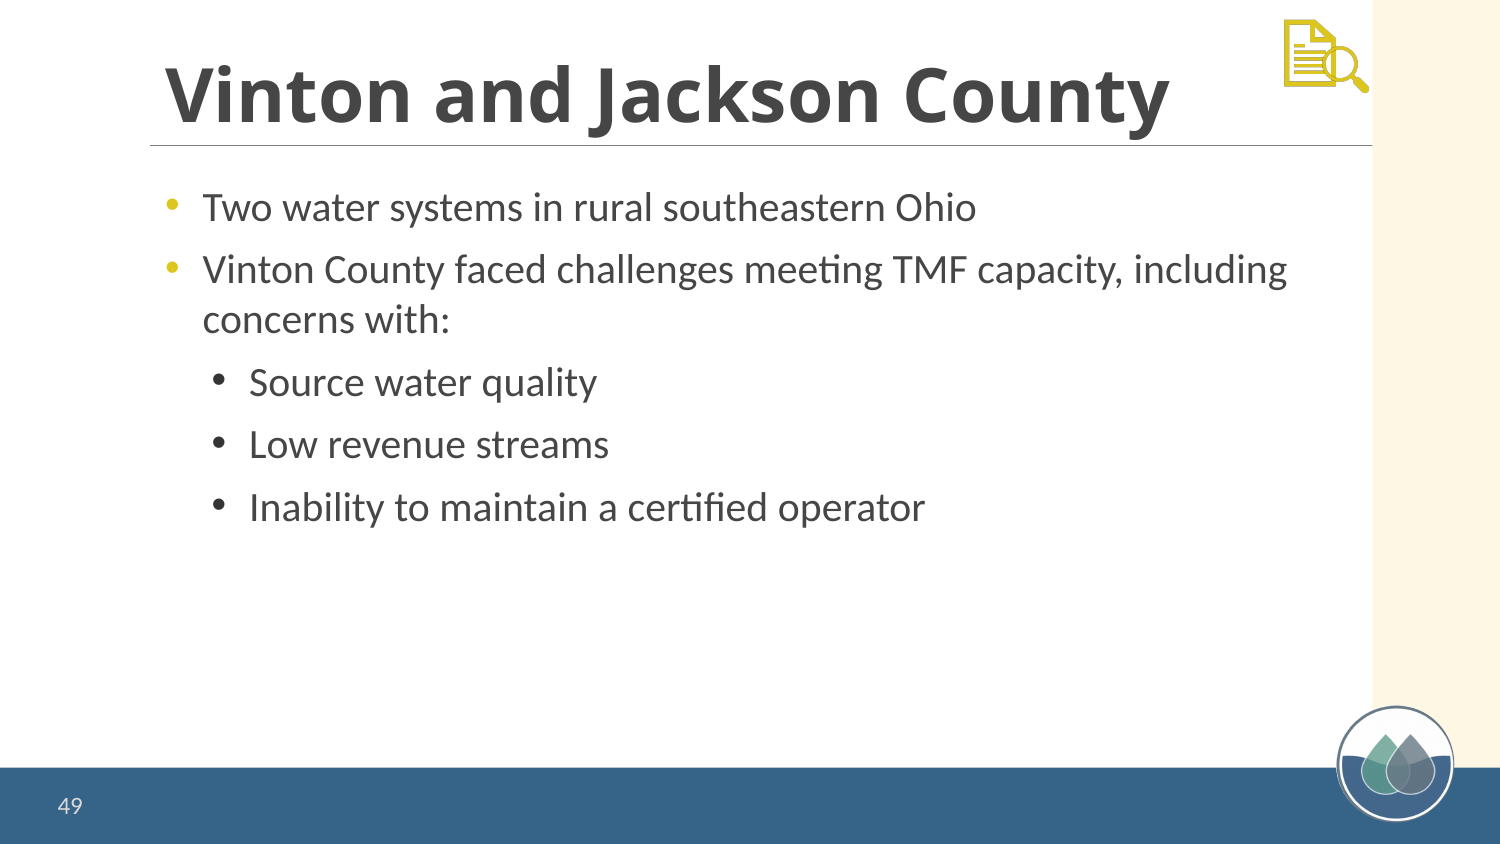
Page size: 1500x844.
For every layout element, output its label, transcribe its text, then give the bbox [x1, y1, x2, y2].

slide_number 49 [16, 782, 124, 828]
picture [1270, 13, 1350, 21]
list Two water systems in rural southeastern Ohio Vinton County faced challenges meeting TMF capacity, including concerns with: Source water quality Low revenue streams Inability to maintain a certified operator [150, 171, 1373, 760]
title Vinton and Jackson County [150, 21, 1373, 146]
